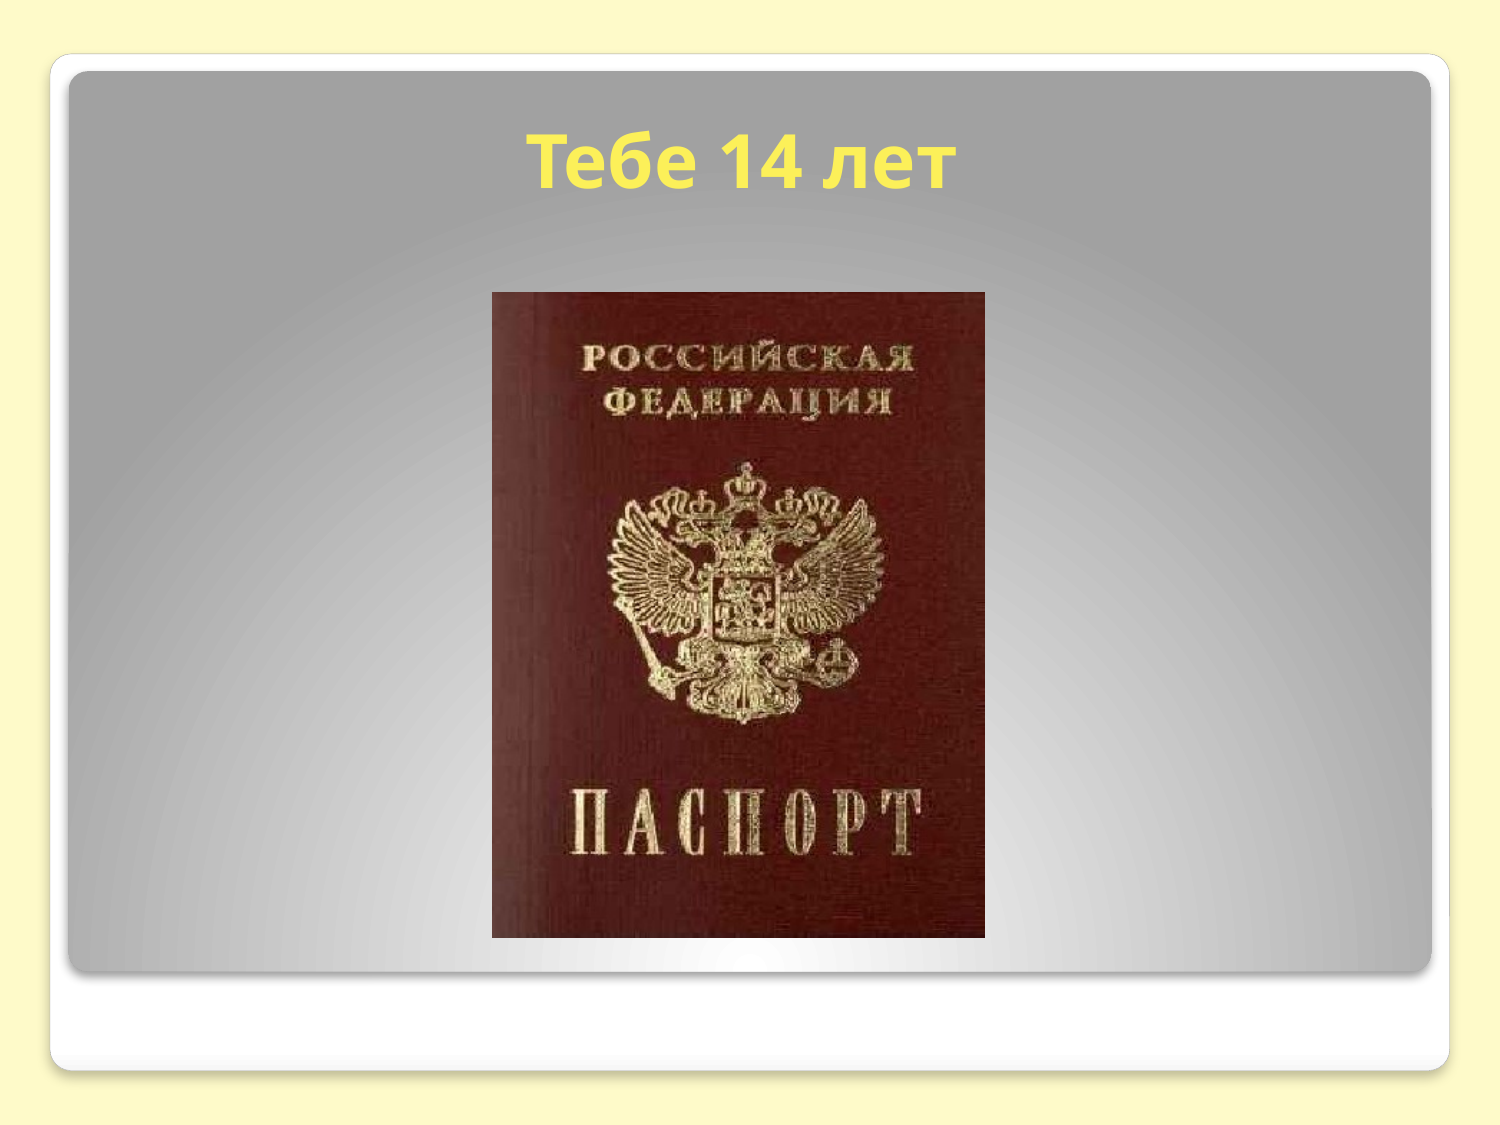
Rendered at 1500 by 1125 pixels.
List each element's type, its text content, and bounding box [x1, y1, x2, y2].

title Тебе 14 лет [70, 93, 1413, 211]
picture [491, 292, 985, 938]
